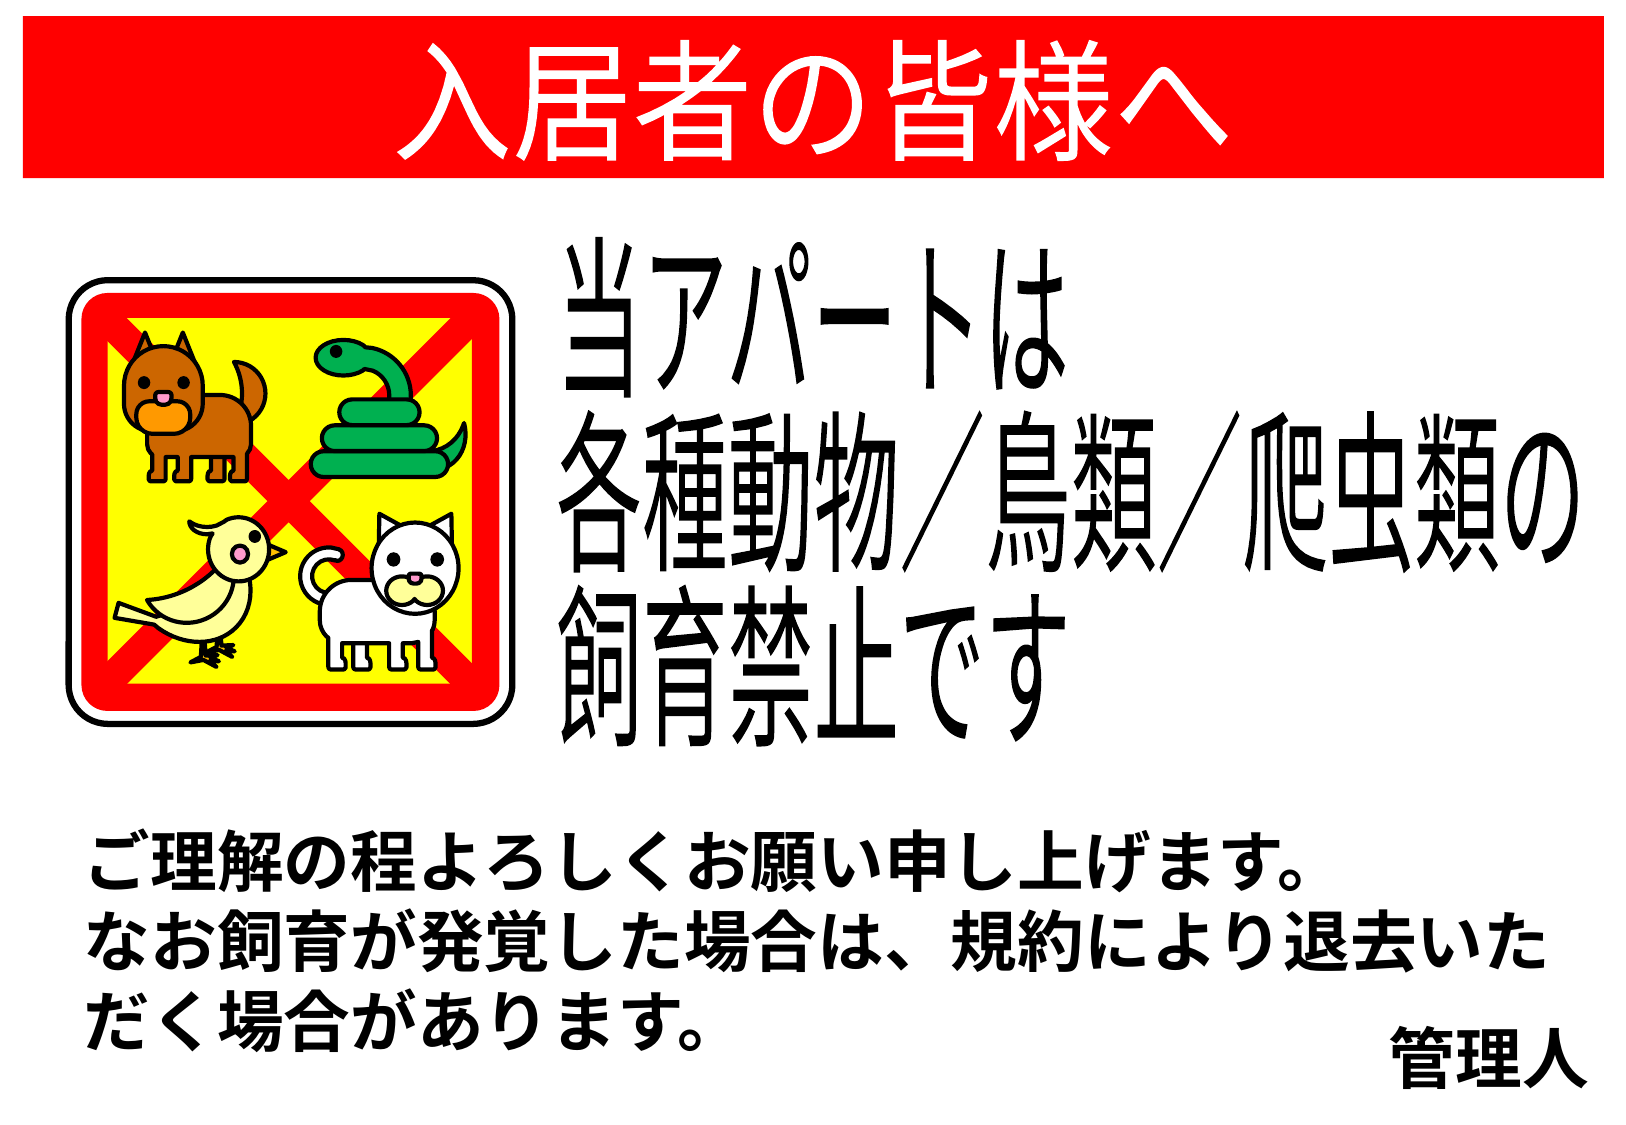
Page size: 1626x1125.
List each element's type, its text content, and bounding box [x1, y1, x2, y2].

text_box [21, 14, 1606, 180]
text_box 管理人 [566, 1009, 1604, 1105]
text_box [68, 279, 513, 725]
text_box ご理解の程よろしくお願い申し上げます。 なお飼育が発覚した場合は、規約により退去いただく場合があります。 [68, 812, 1569, 1068]
